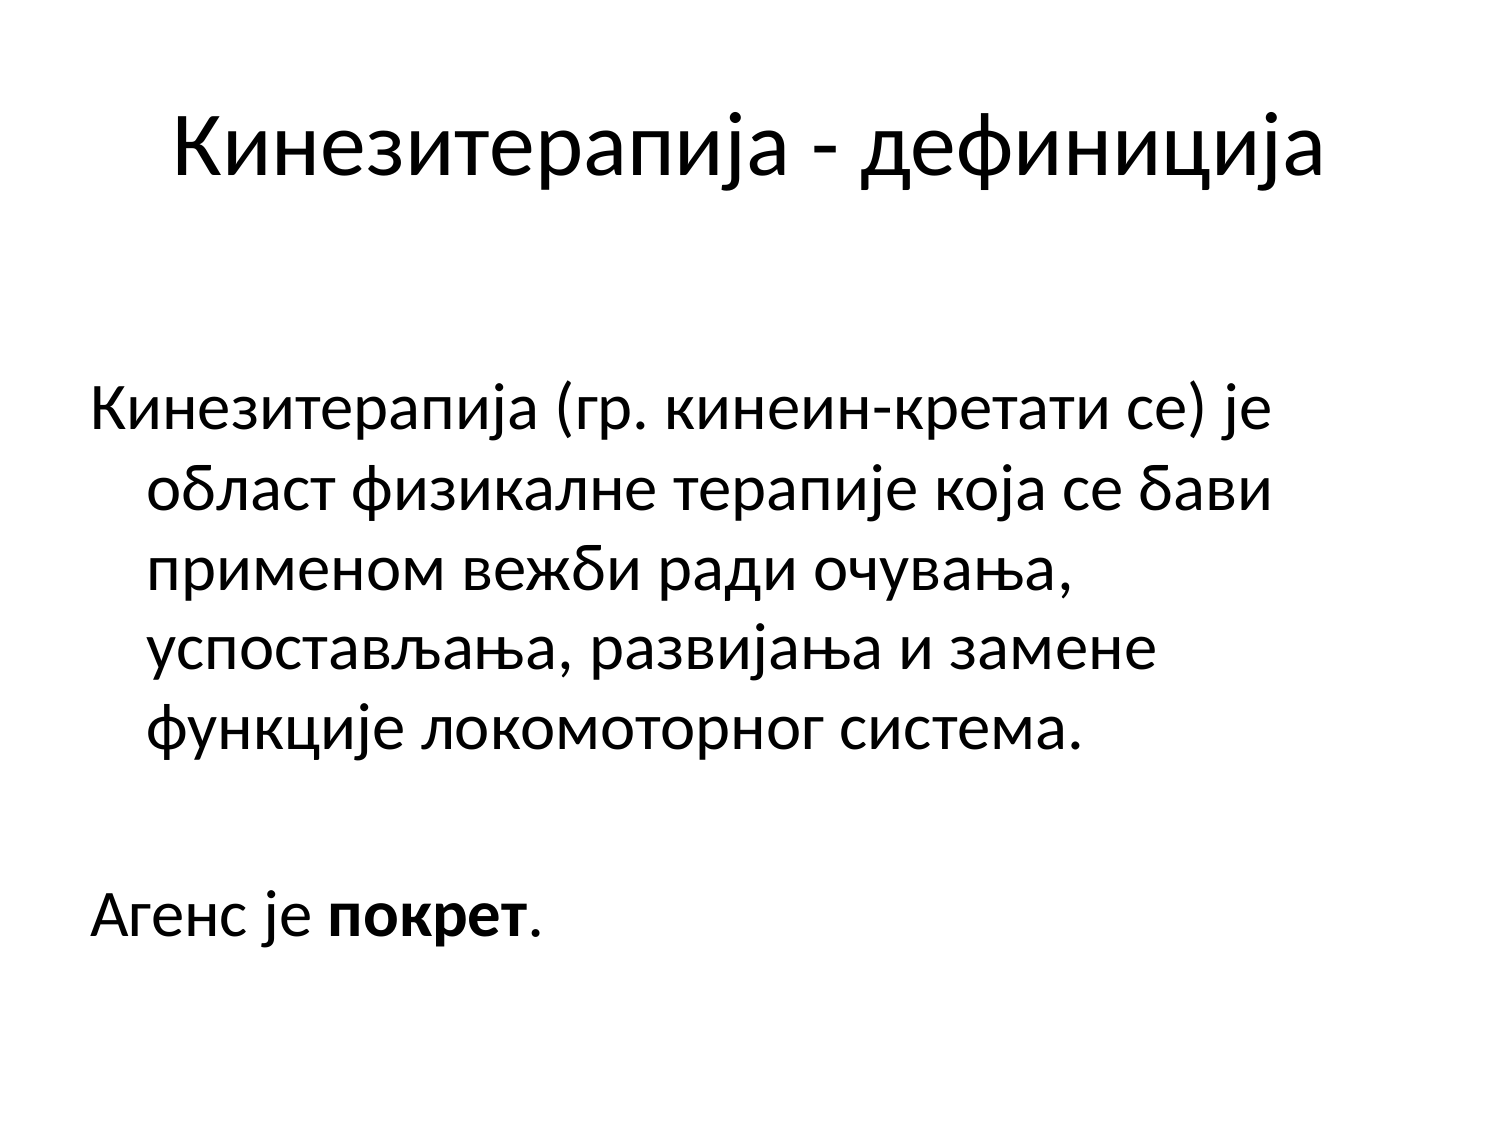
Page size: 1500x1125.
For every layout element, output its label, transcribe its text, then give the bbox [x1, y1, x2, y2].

list Кинезитерапија (гр. кинеин-кретати се) је област физикалне терапије која се бави применом вежби ради очувања, успостављања, развијања и замене функције локомоторног система. Агенс је покрет. [75, 262, 1425, 1005]
title Кинезитерапија - дефиниција [75, 45, 1425, 233]
